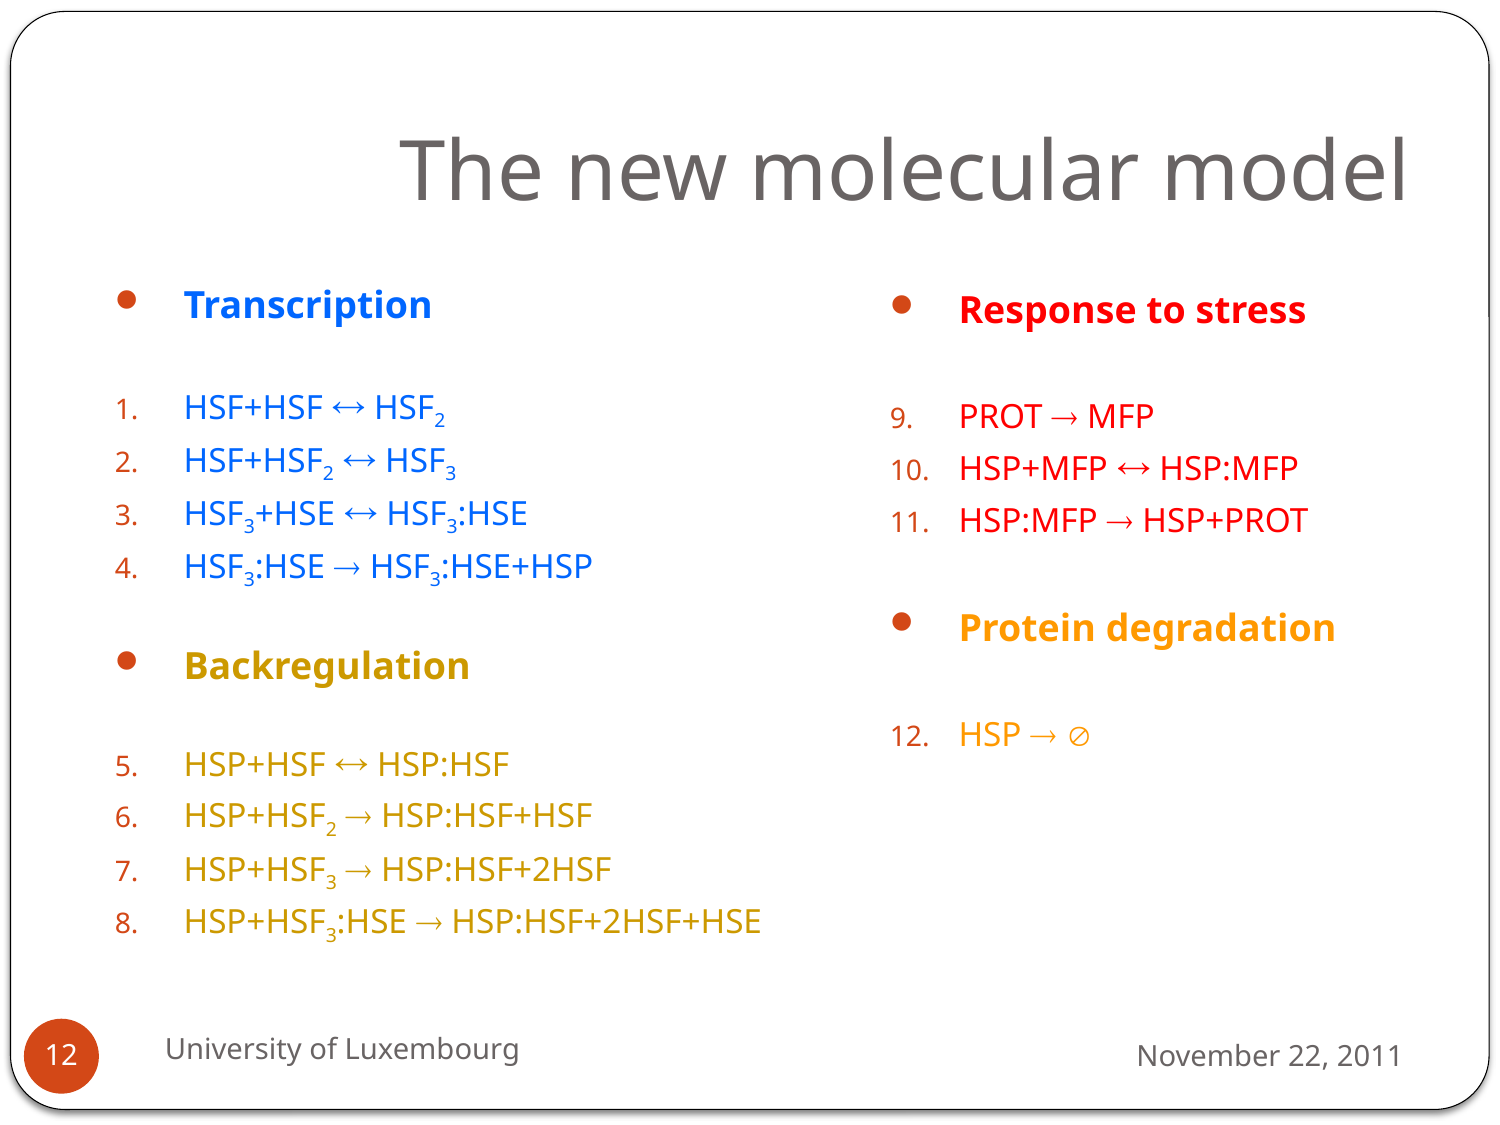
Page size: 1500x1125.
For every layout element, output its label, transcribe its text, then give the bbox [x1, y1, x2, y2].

footer University of Luxembourg [150, 1025, 800, 1088]
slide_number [1012, 1015, 1419, 1094]
title The new molecular model [150, 45, 1425, 233]
list Transcription HSF+HSF  HSF2 HSF+HSF2  HSF3 HSF3+HSE  HSF3:HSE HSF3:HSE  HSF3:HSE+HSP Backregulation HSP+HSF  HSP:HSF HSP+HSF2  HSP:HSF+HSF HSP+HSF3  HSP:HSF+2HSF HSP+HSF3:HSE  HSP:HSF+2HSF+HSE [99, 278, 875, 1025]
slide_number 12 [23, 1018, 99, 1094]
list Response to stress PROT  MFP HSP+MFP  HSP:MFP HSP:MFP  HSP+PROT Protein degradation HSP   [875, 278, 1400, 1025]
